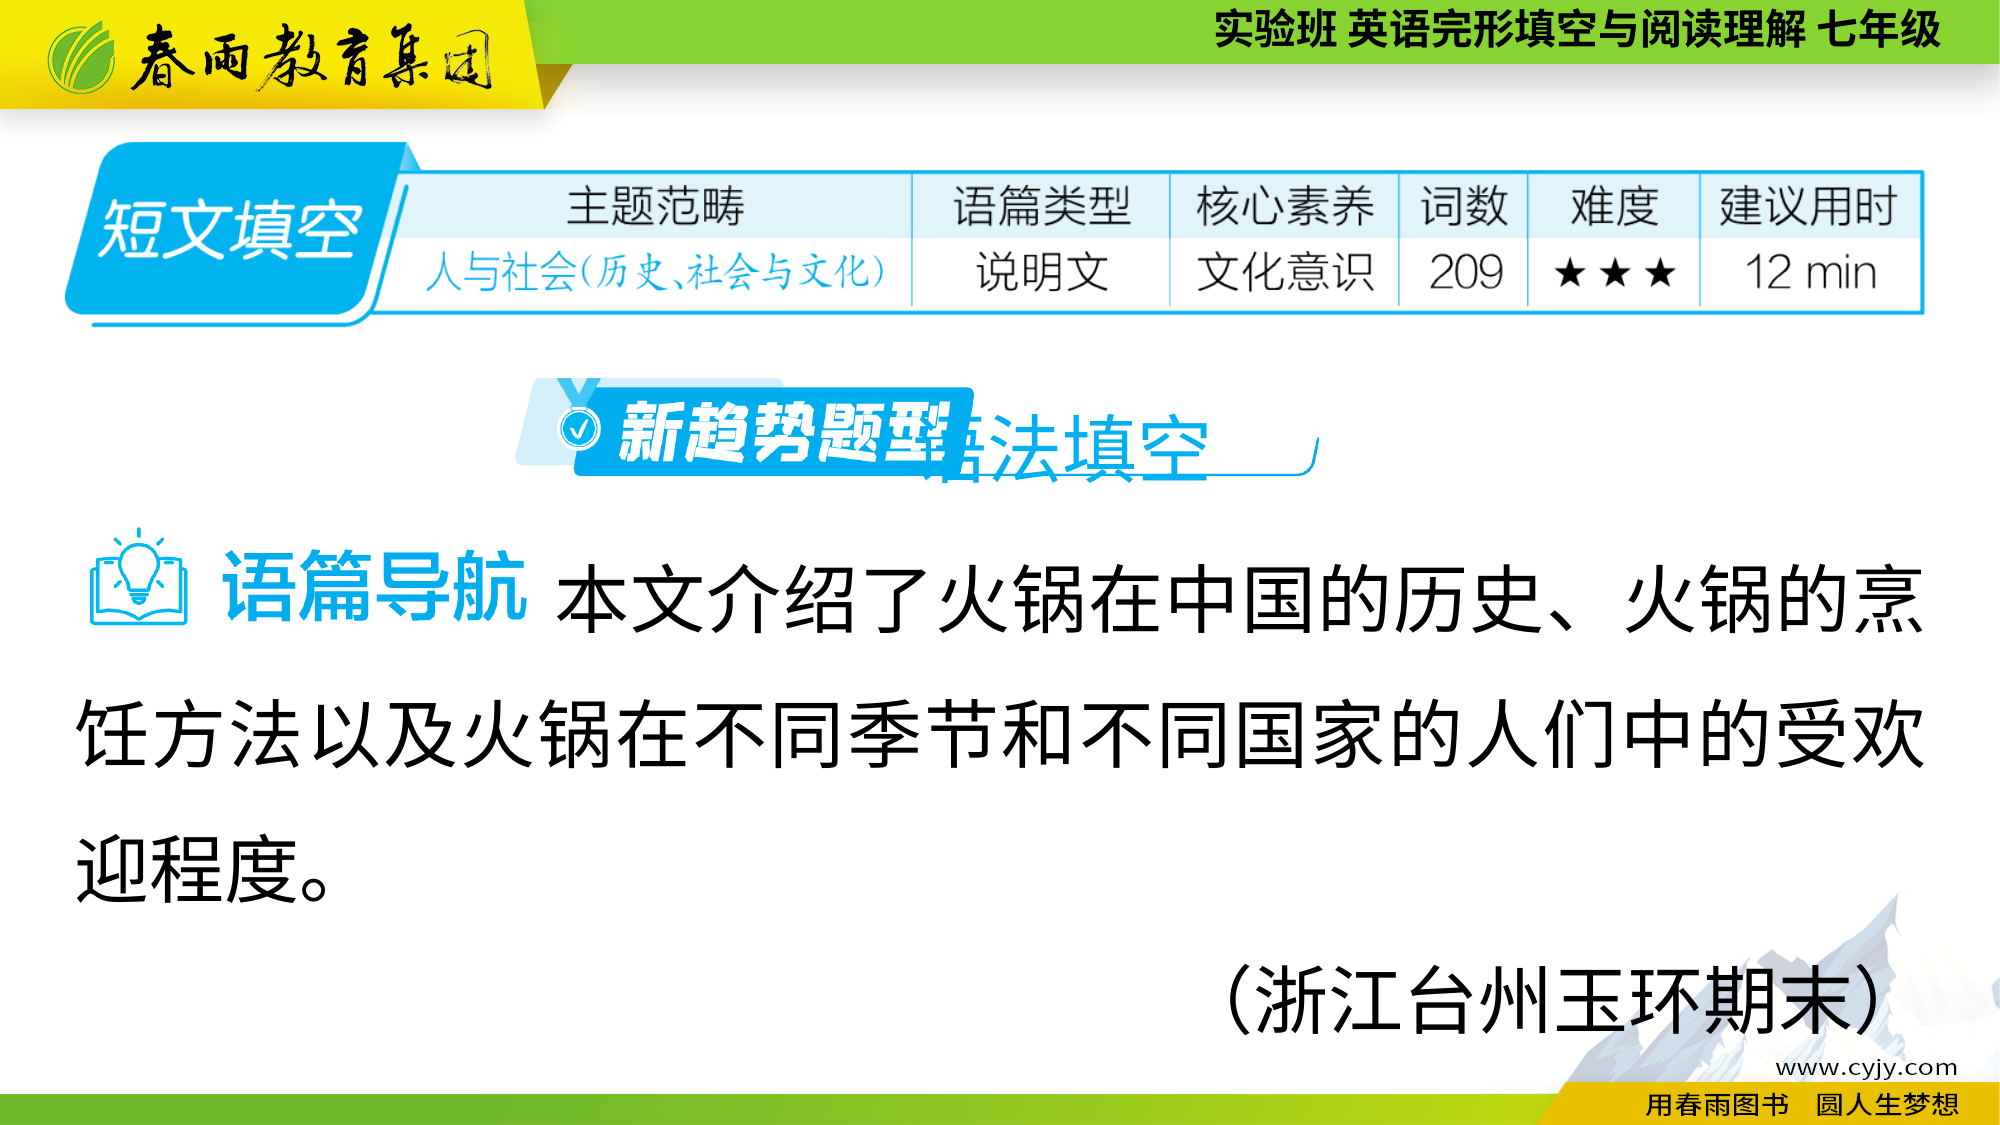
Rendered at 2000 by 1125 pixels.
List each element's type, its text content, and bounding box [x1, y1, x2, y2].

text_box 语法填空 [59, 349, 1944, 500]
picture [0, 0, 2000, 1125]
text_box （浙江台州玉环期末） [834, 900, 1944, 1051]
list 本文介绍了火锅在中国的历史、火锅的烹饪方法以及火锅在不同季节和不同国家的人们中的受欢迎程度。 [59, 500, 1944, 908]
